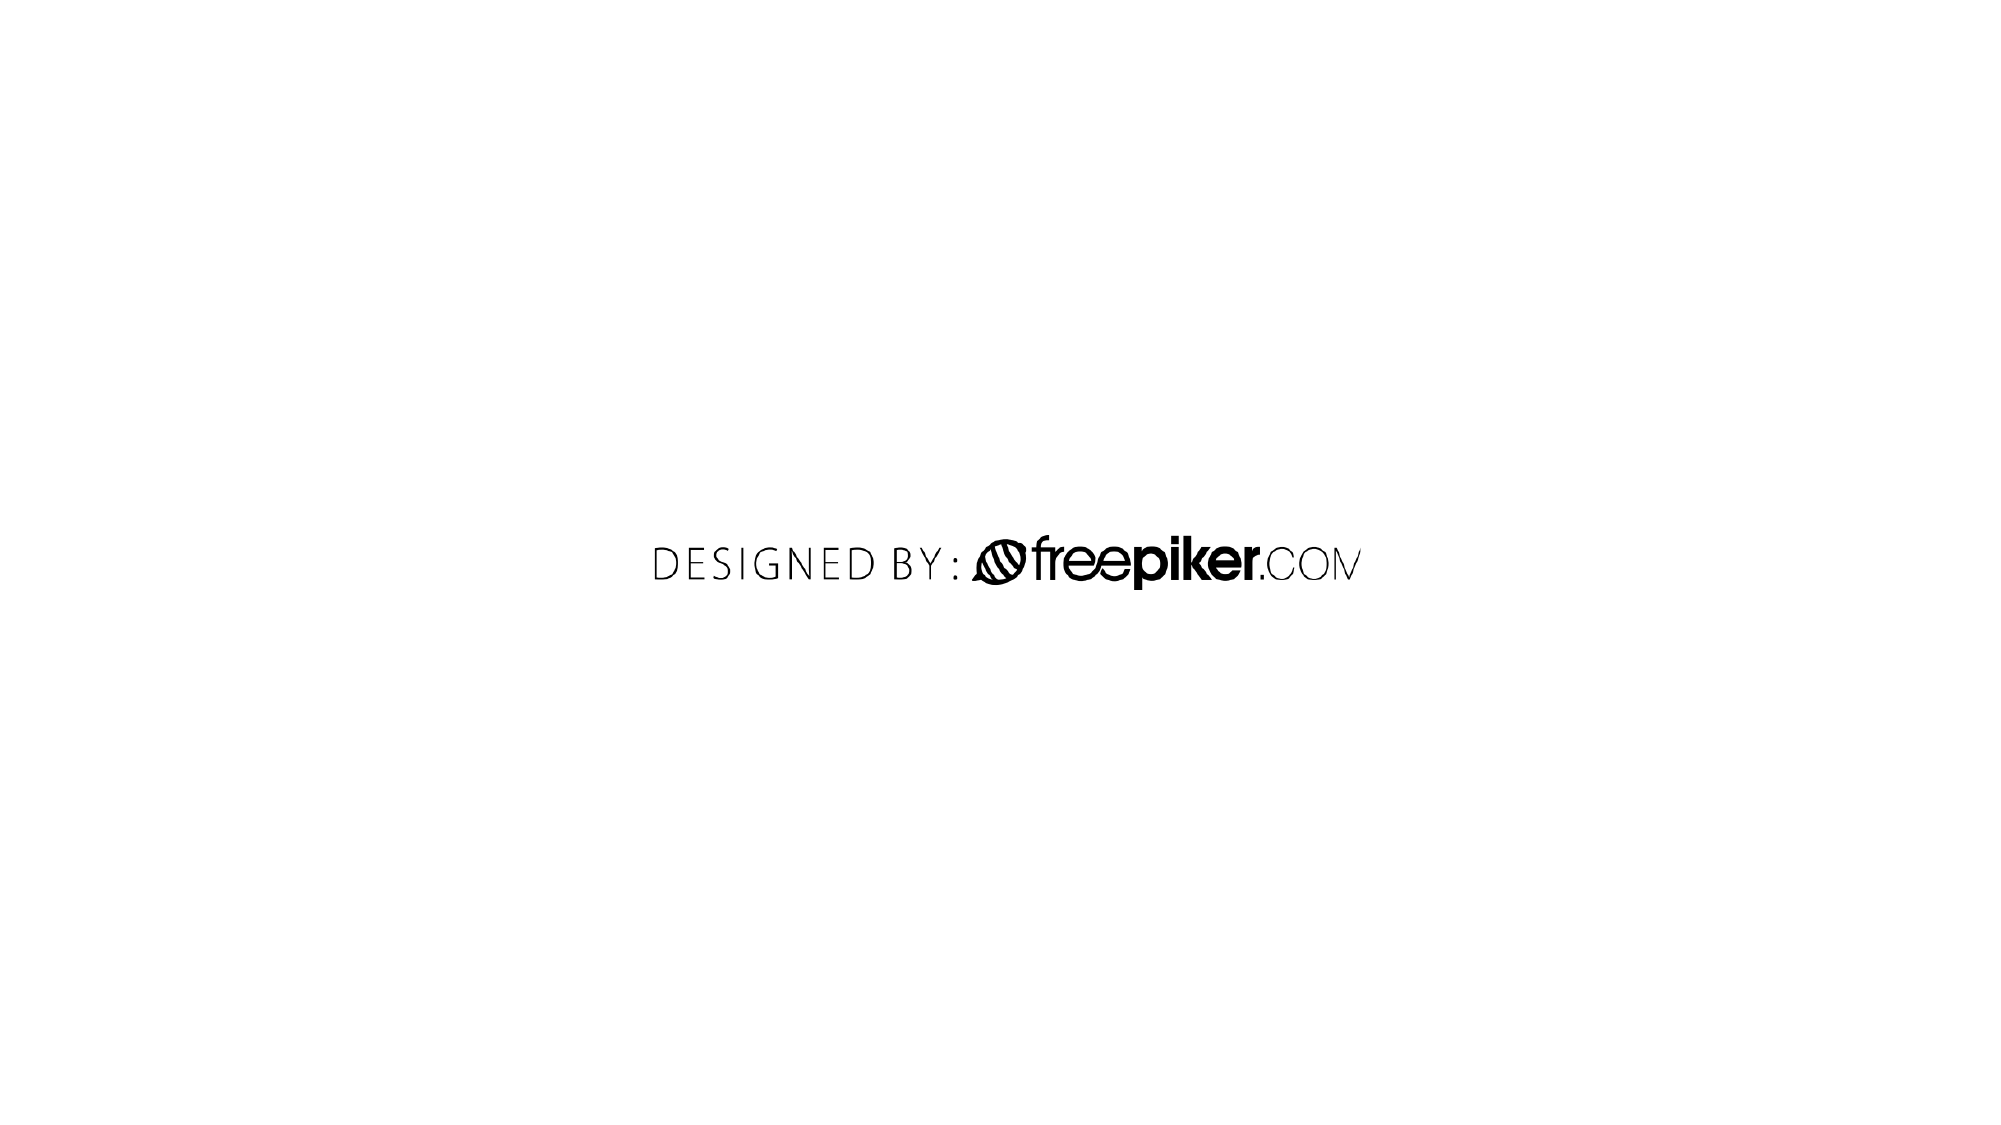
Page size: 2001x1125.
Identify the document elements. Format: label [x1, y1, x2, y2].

picture [654, 535, 1361, 590]
